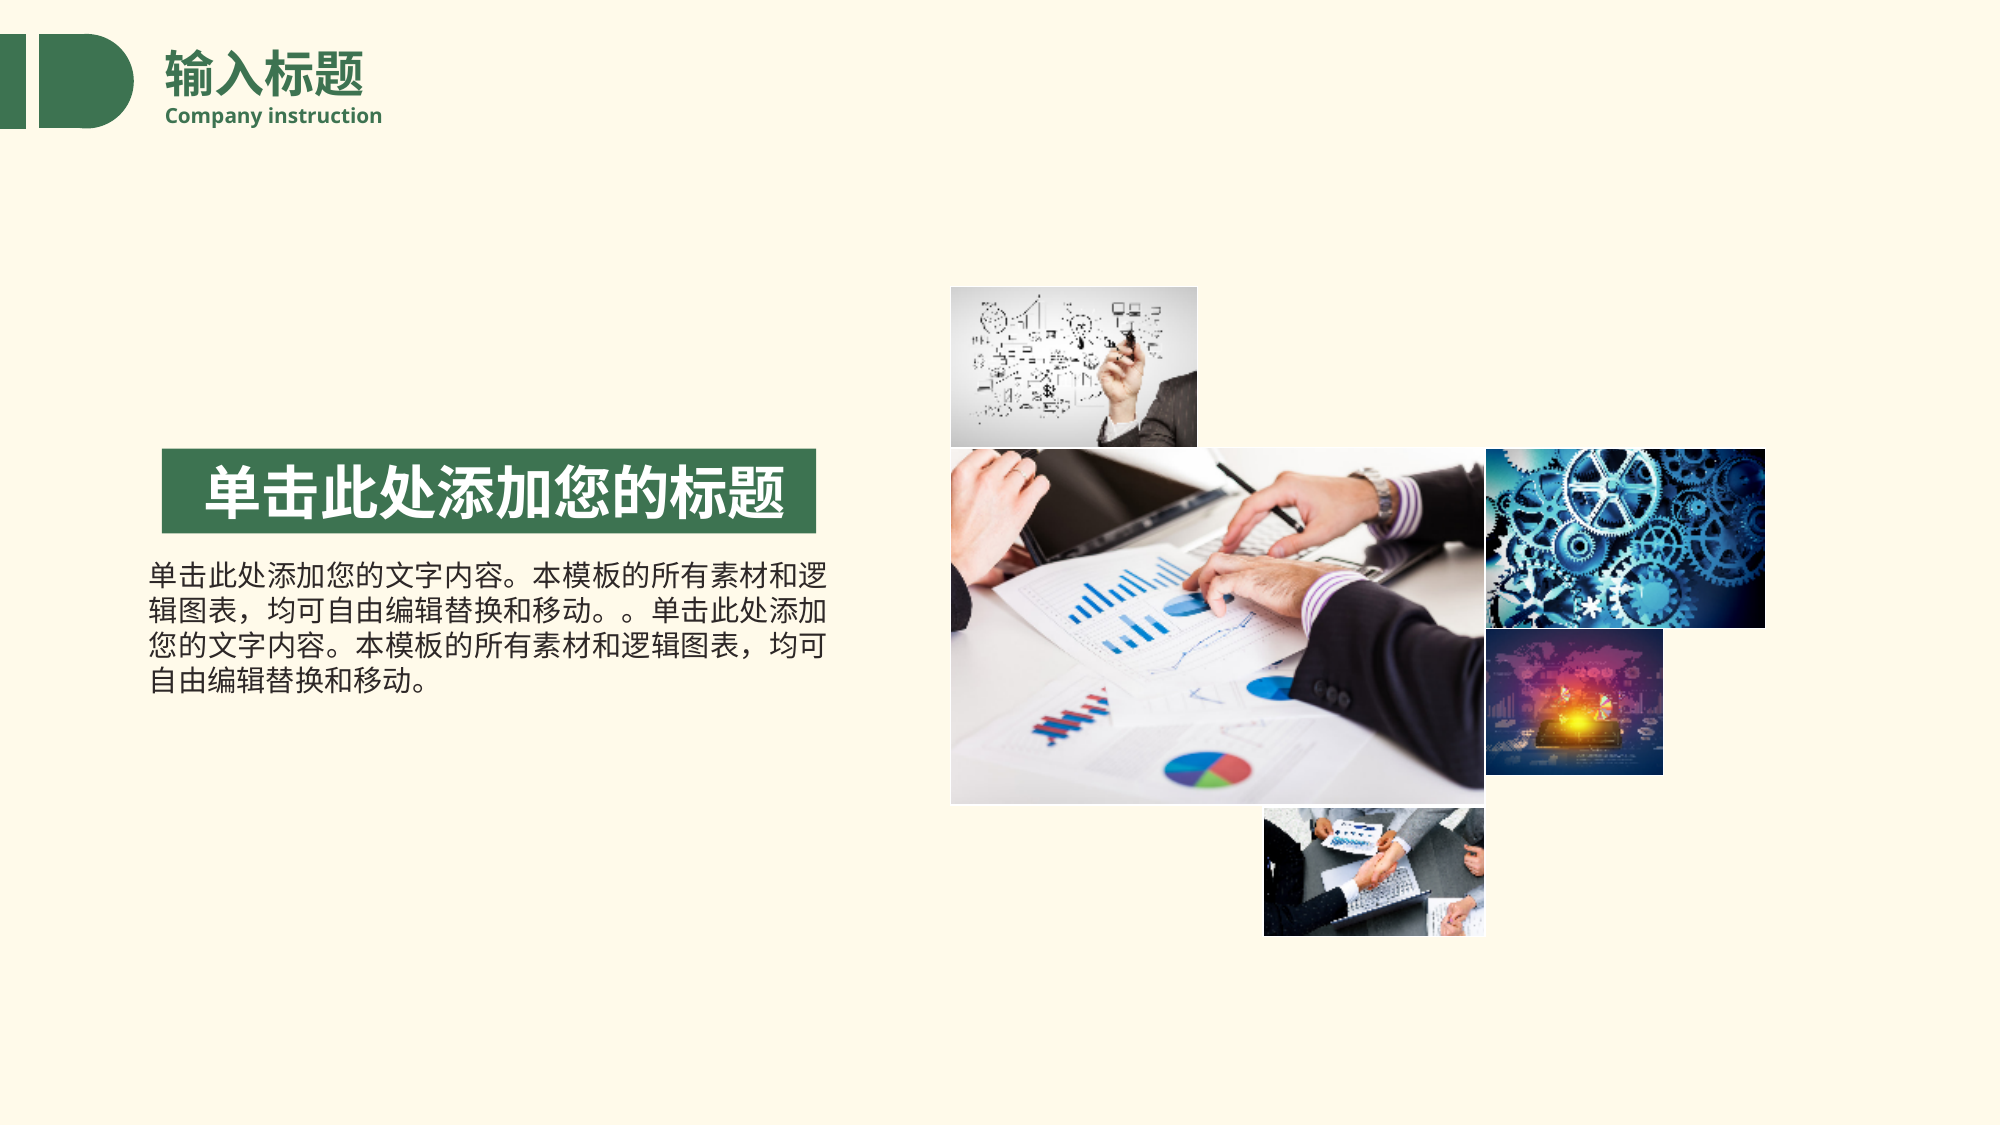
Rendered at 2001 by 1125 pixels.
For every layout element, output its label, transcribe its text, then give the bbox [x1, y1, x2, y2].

text_box [0, 34, 26, 129]
text_box 输入标题 [149, 34, 380, 110]
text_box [951, 287, 1765, 936]
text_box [134, 448, 844, 707]
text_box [40, 34, 133, 128]
text_box Company instruction [150, 95, 399, 135]
